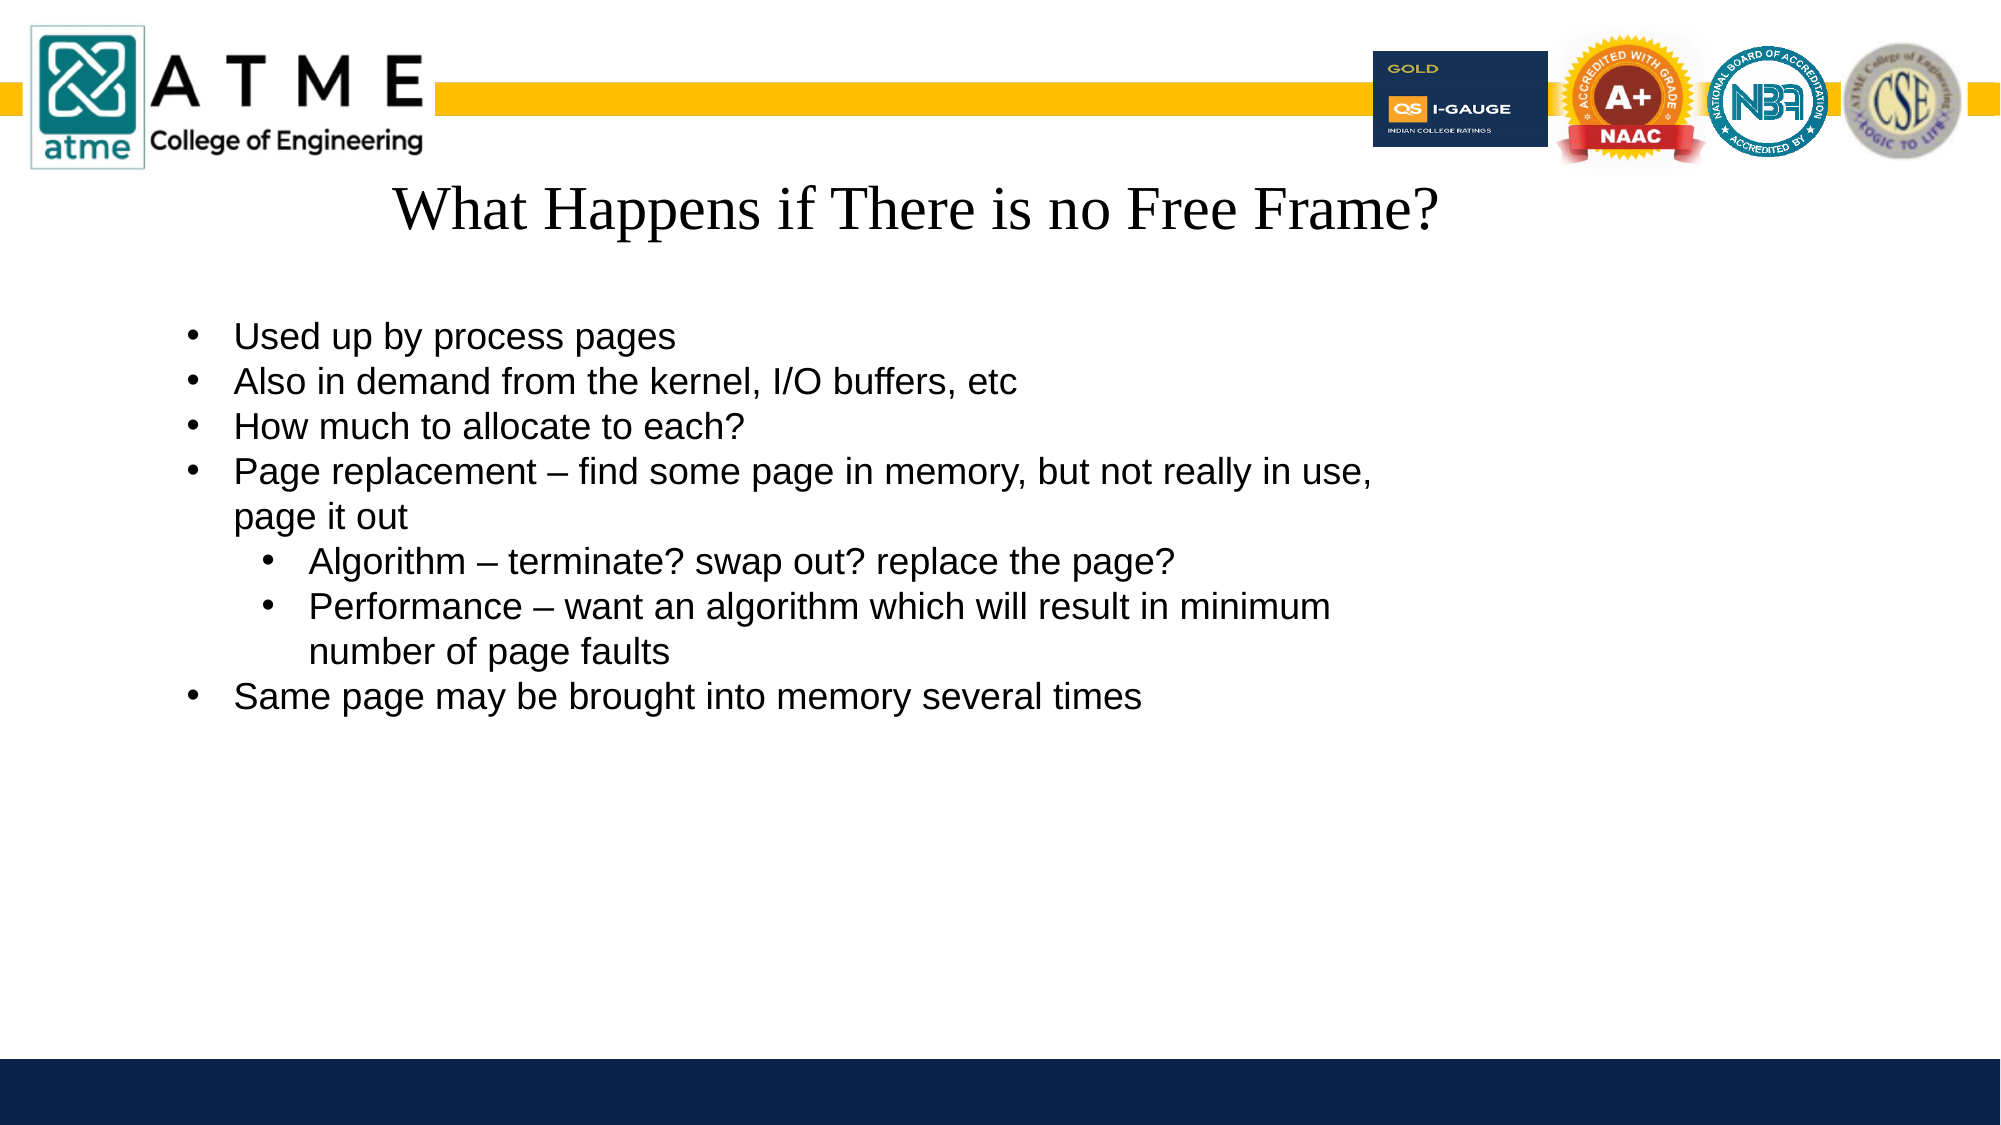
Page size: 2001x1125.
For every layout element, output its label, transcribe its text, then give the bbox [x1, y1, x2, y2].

picture [22, 15, 435, 178]
title What Happens if There is no Free Frame? [377, 159, 1669, 255]
picture [0, 1059, 2001, 1125]
picture [1840, 26, 1968, 176]
list Used up by process pages Also in demand from the kernel, I/O buffers, etc How much to allocate to each? Page replacement – find some page in memory, but not really in use, page it out Algorithm – terminate? swap out? replace the page? Performance – want an algorithm which will result in minimum number of page faults Same page may be brought into memory several times [171, 304, 1432, 1045]
picture [1373, 20, 1828, 180]
